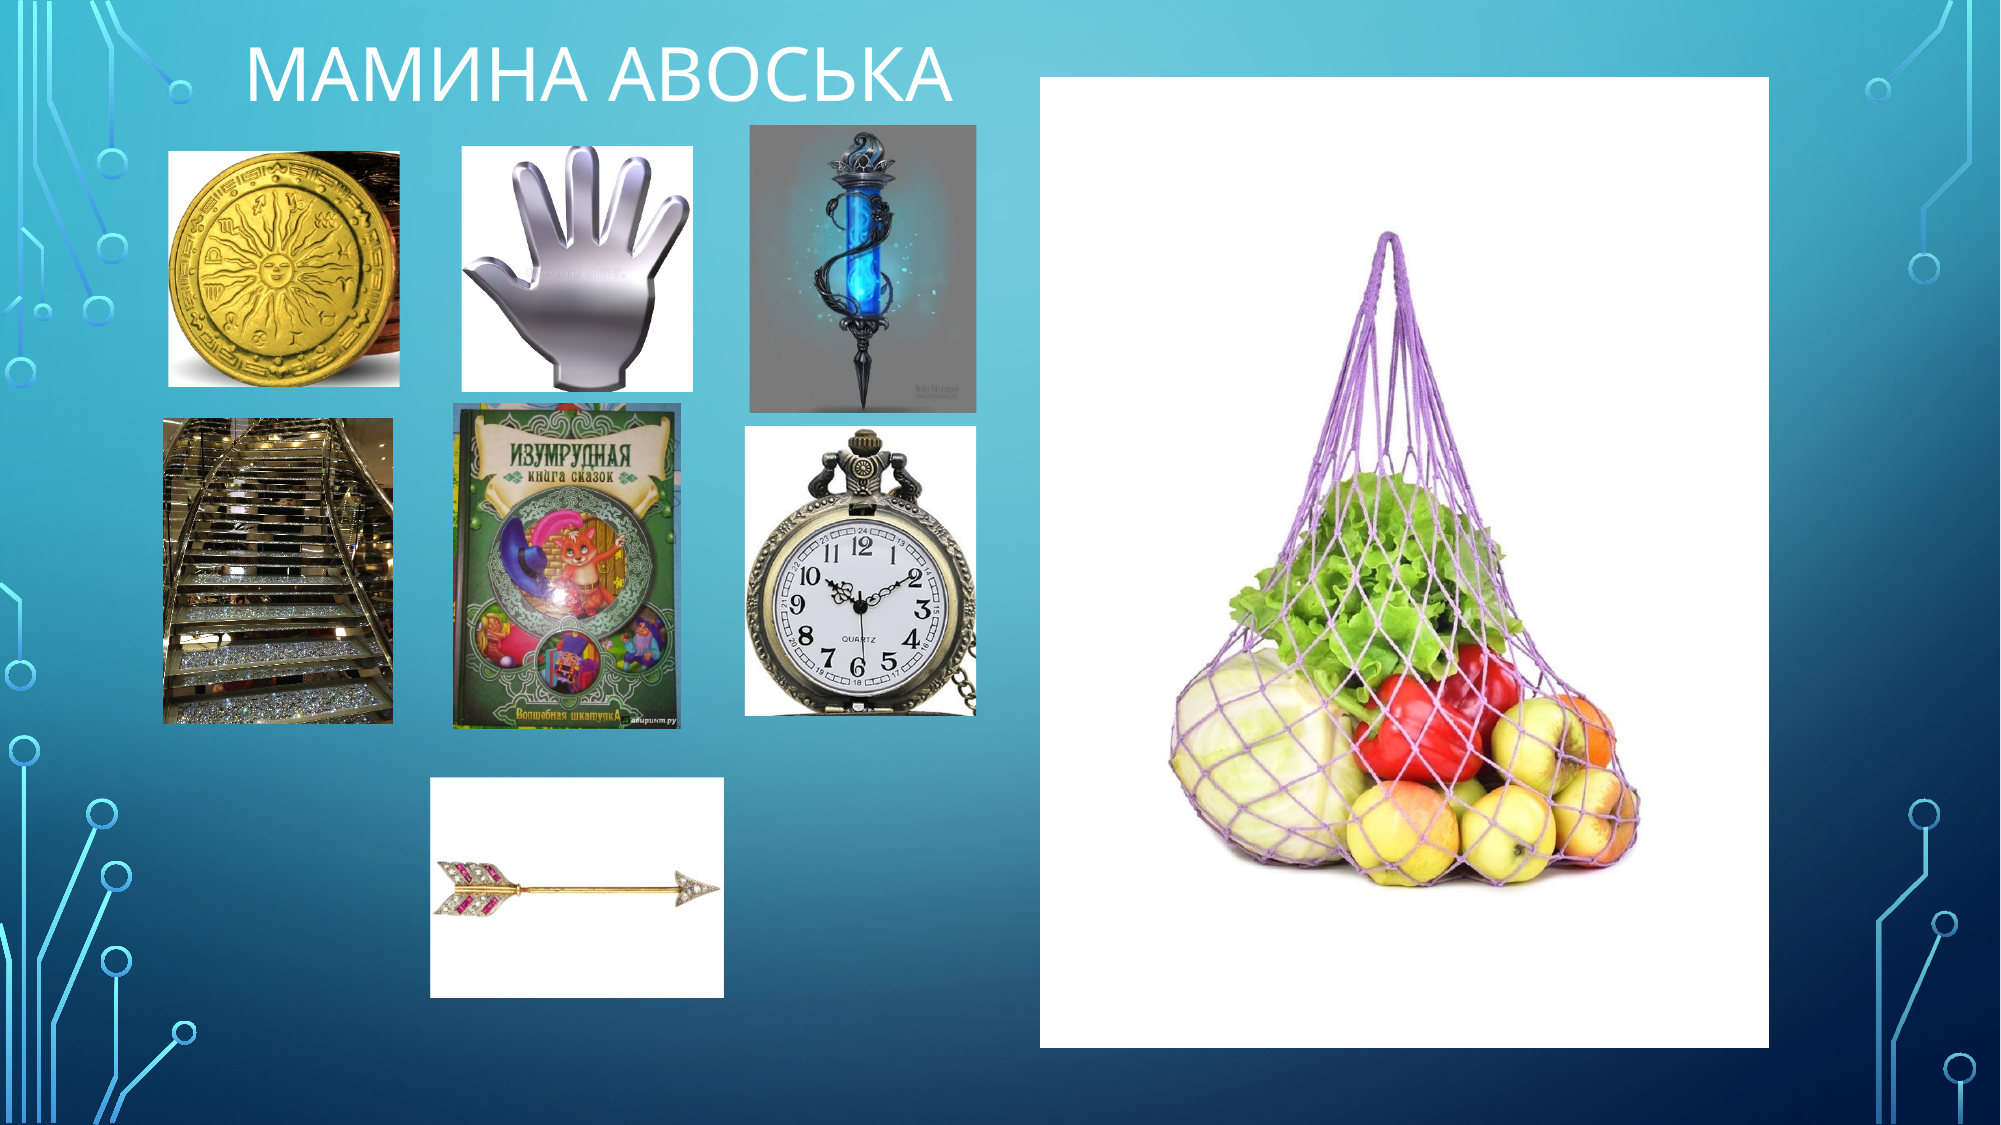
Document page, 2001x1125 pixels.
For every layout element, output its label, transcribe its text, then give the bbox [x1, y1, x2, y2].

picture [461, 146, 694, 393]
picture [749, 125, 977, 414]
picture [453, 403, 681, 730]
picture [163, 418, 393, 724]
picture [430, 777, 724, 998]
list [1040, 77, 1769, 1048]
picture [168, 151, 400, 388]
title Мамина авоська [228, 20, 1854, 135]
picture [744, 426, 977, 716]
